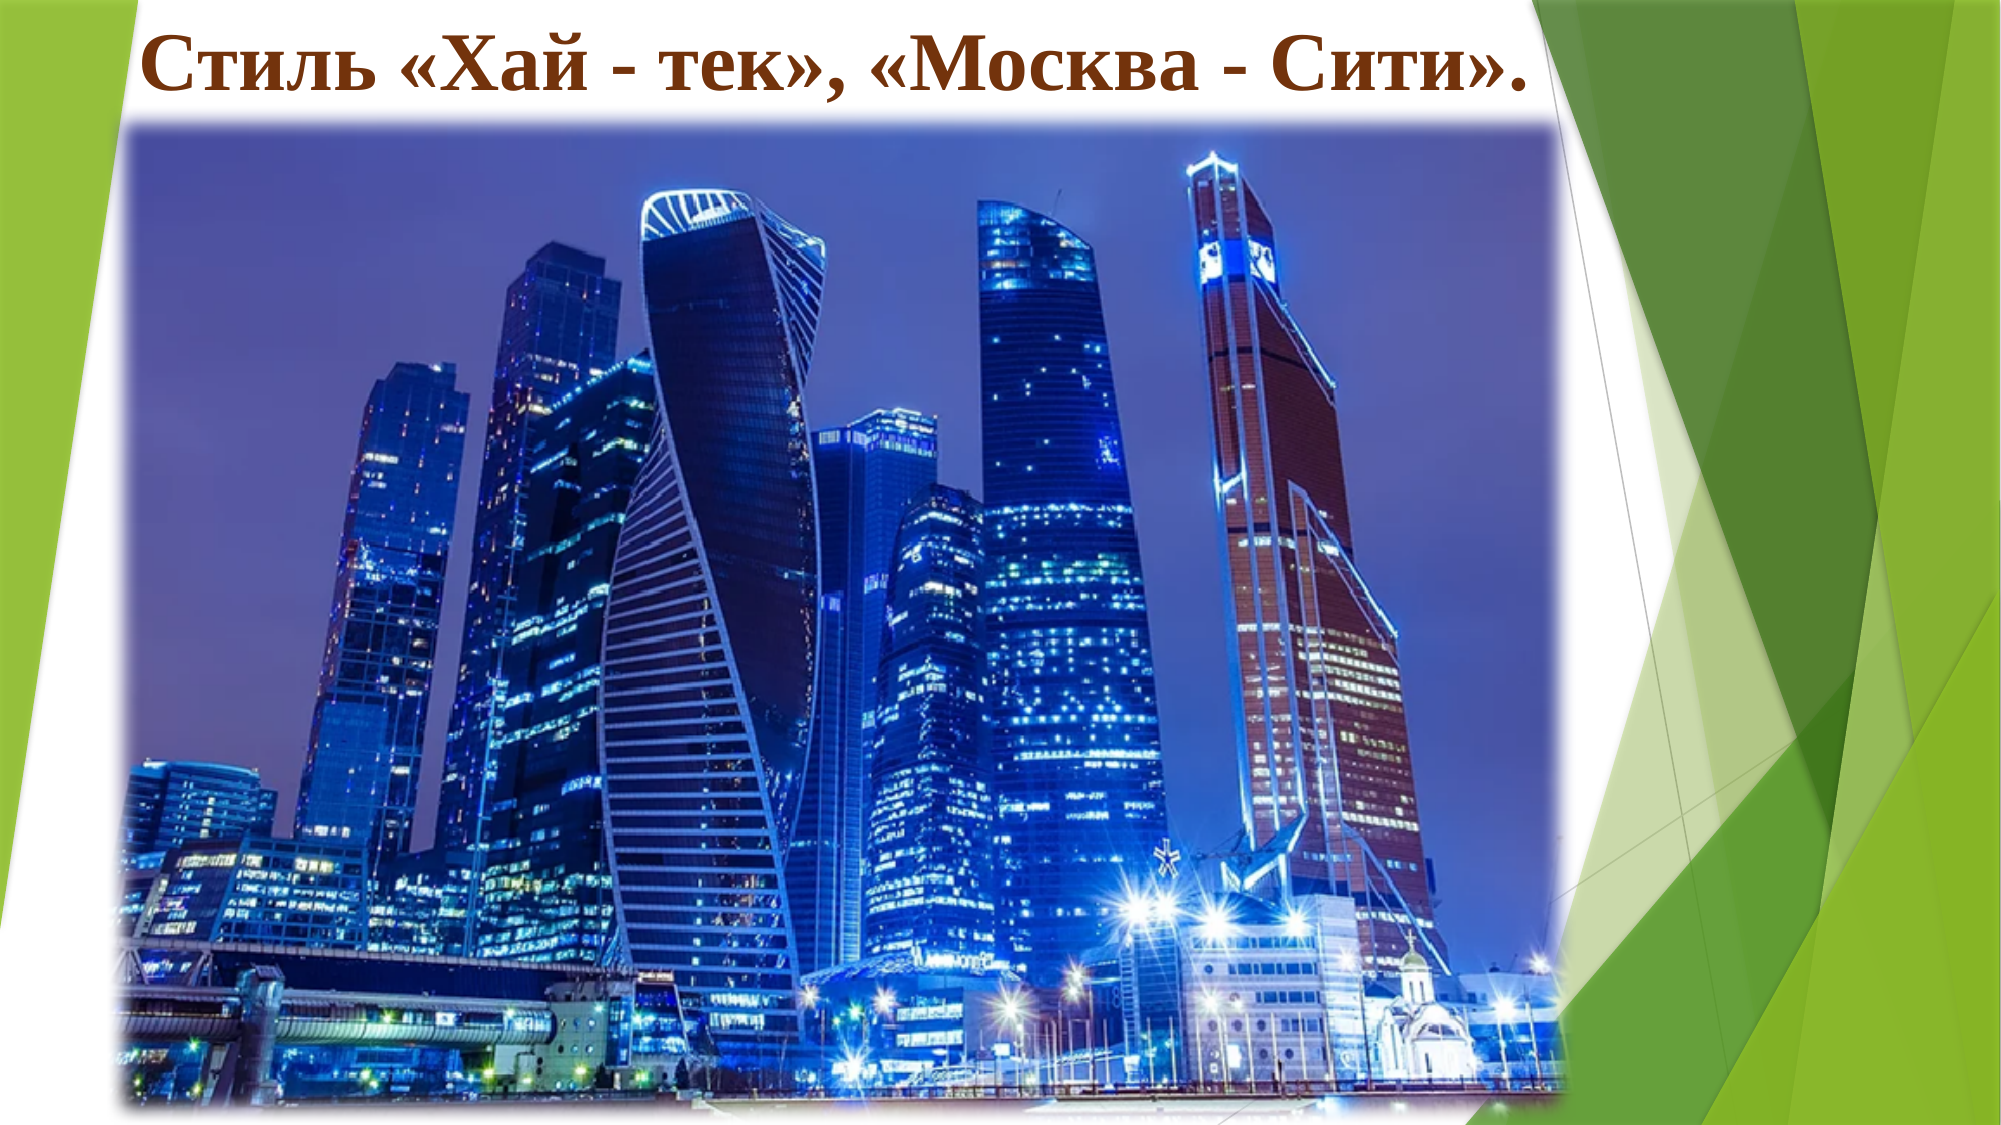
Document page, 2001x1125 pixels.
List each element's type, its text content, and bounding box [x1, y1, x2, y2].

picture [107, 106, 1577, 1125]
subtitle Стиль «Хай - тек», «Москва - Сити». [50, 0, 1545, 158]
